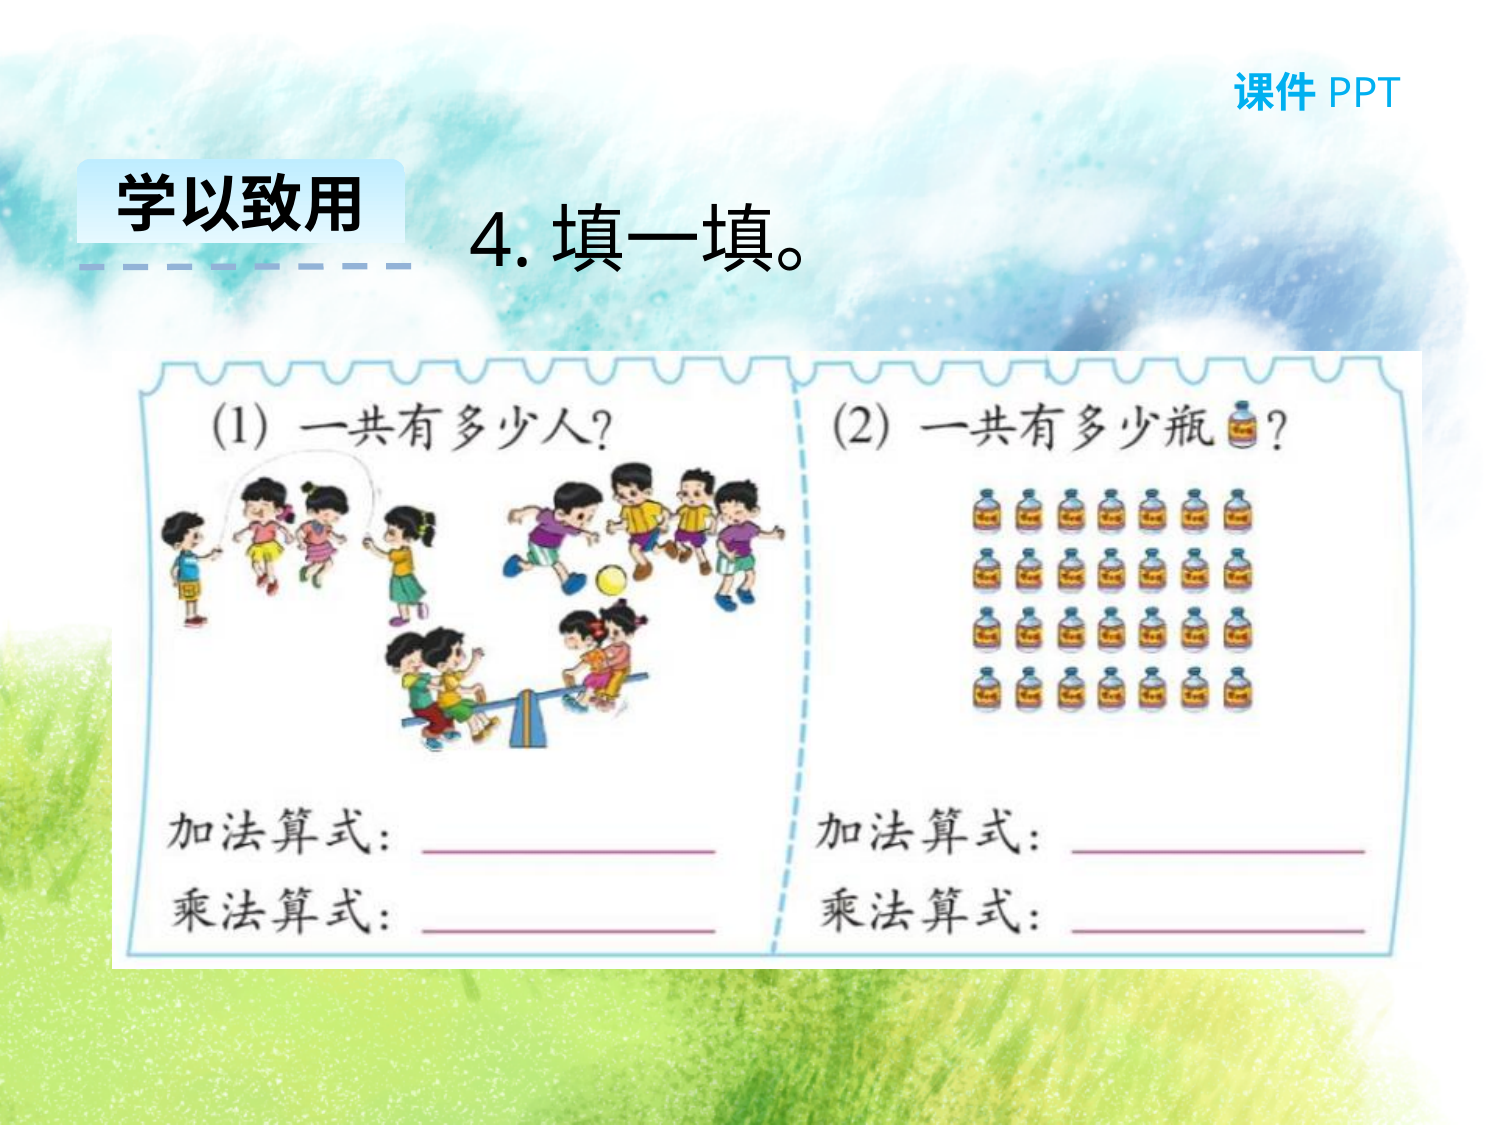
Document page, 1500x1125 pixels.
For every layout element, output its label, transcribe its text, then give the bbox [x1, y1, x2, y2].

text_box 学以致用 [76, 158, 405, 244]
text_box 课件PPT [1218, 58, 1418, 124]
picture [0, 0, 1500, 1125]
text_box 4.填一填。 [454, 184, 976, 290]
